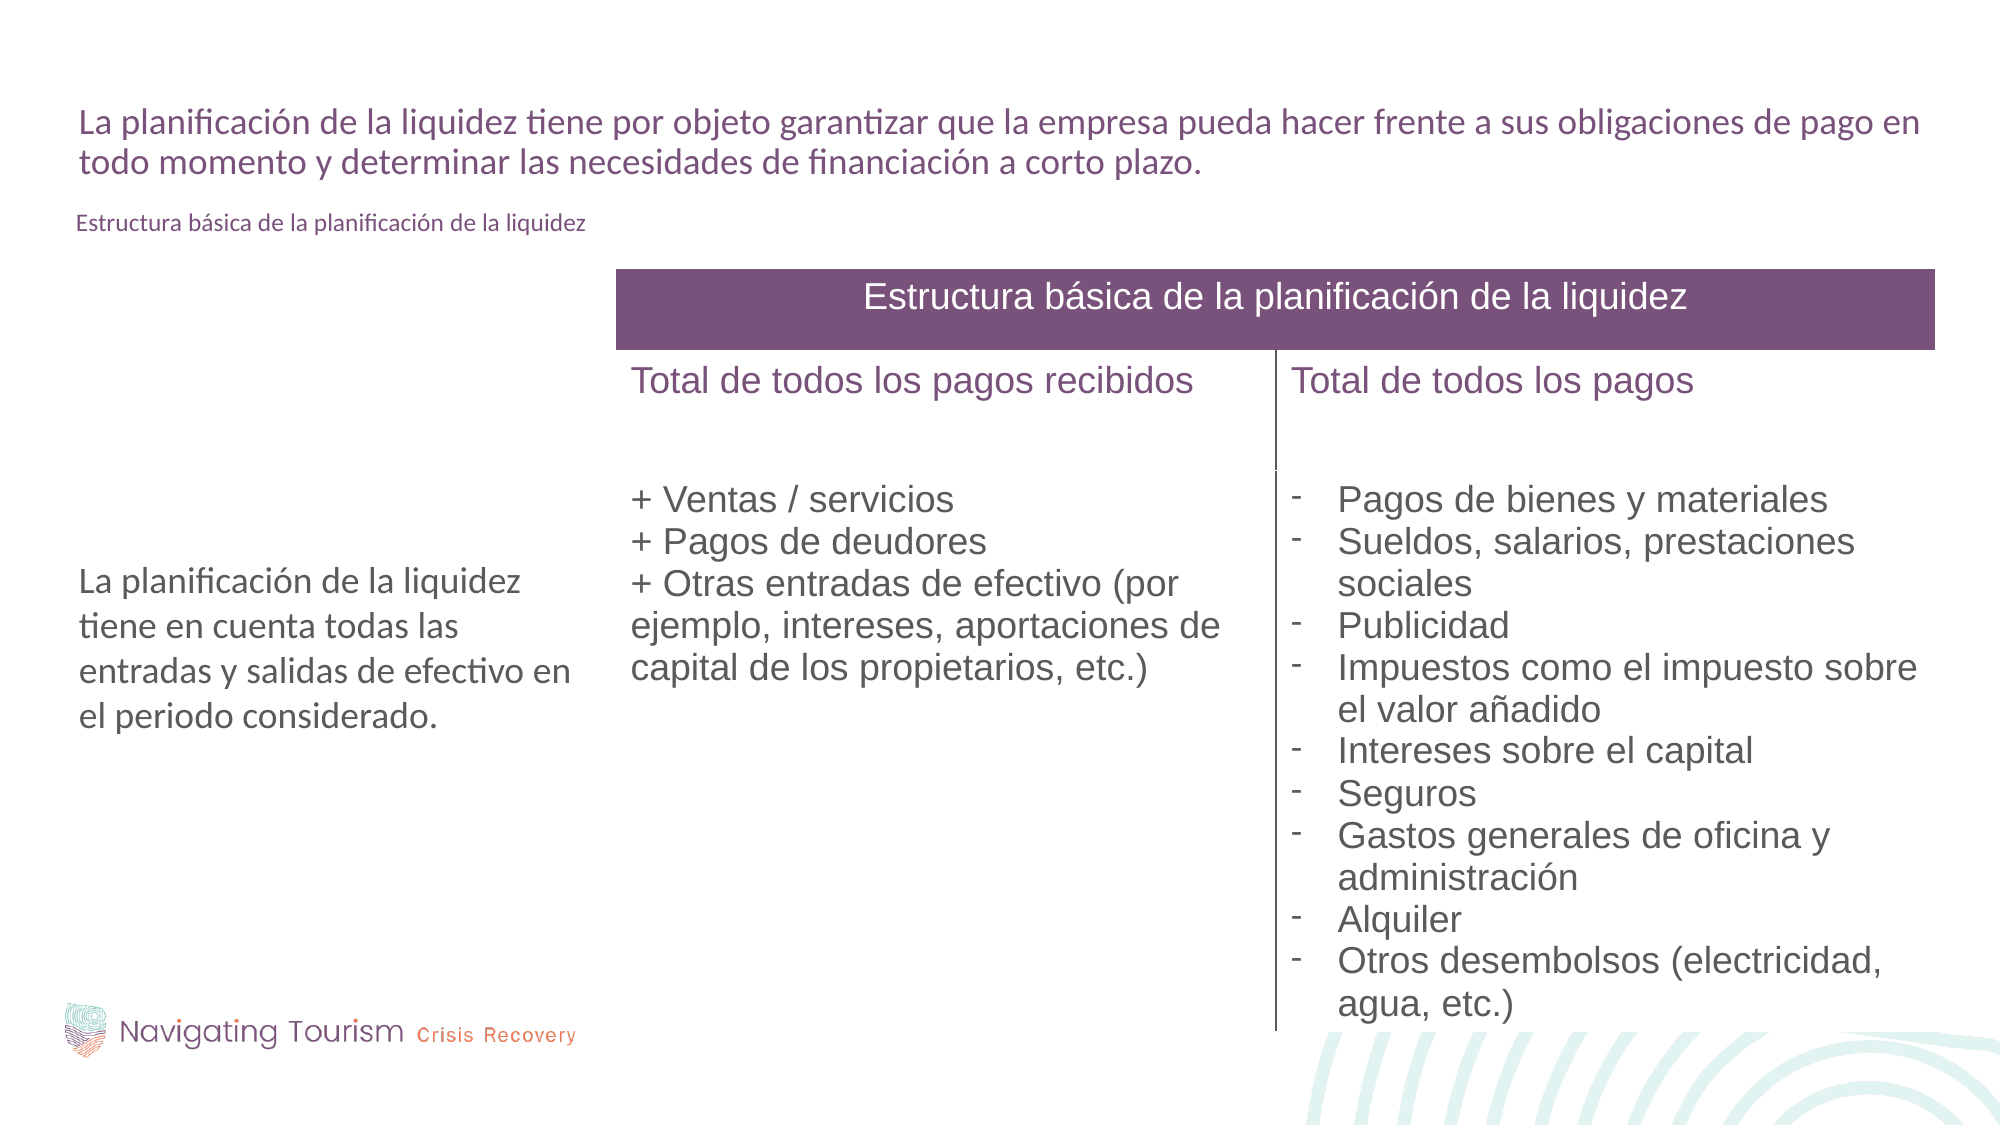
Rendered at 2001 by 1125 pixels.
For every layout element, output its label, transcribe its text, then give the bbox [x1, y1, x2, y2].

table_header Estructura básica de la planificación de la liquidez [616, 269, 1935, 350]
table_cell Total de todos los pagos recibidos [616, 355, 1275, 470]
table_cell + Ventas / servicios + Pagos de deudores + Otras entradas de efectivo (por ejemplo, intereses, aportaciones de capital de los propietarios, etc.) [616, 471, 1275, 1031]
list La planificación de la liquidez tiene por objeto garantizar que la empresa pueda hacer frente a sus obligaciones de pago en todo momento y determinar las necesidades de financiación a corto plazo. [63, 94, 1946, 191]
list Estructura básica de la planificación de la liquidez [60, 202, 1946, 245]
picture [112, 1025, 577, 1056]
picture [1298, 955, 2000, 1125]
list La planificación de la liquidez tiene en cuenta todas las entradas y salidas de efectivo en el periodo considerado. [63, 268, 588, 1025]
table_cell Pagos de bienes y materiales Sueldos, salarios, prestaciones sociales Publicidad Impuestos como el impuesto sobre el valor añadido Intereses sobre el capital Seguros Gastos generales de oficina y administración Alquiler Otros desembolsos (electricidad, agua, etc.) [1277, 471, 1935, 1031]
table_cell Total de todos los pagos [1277, 355, 1935, 470]
picture [65, 1025, 111, 1061]
